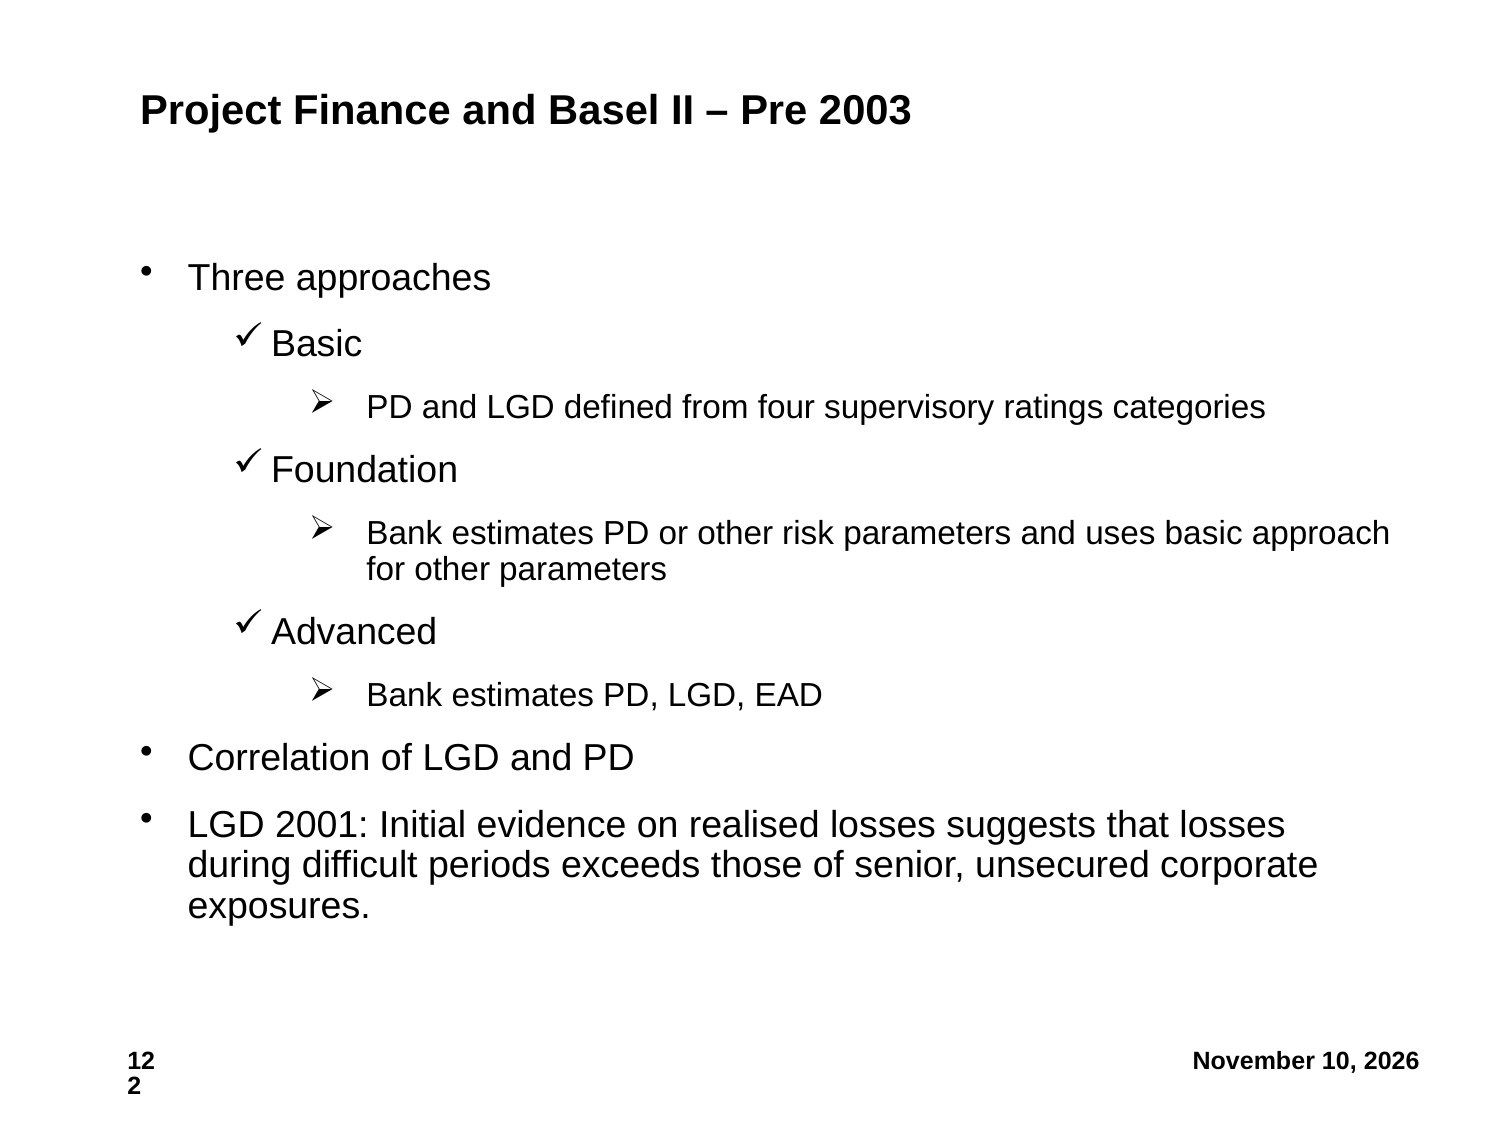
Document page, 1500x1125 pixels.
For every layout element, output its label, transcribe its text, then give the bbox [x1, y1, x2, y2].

list Three approaches Basic PD and LGD defined from four supervisory ratings categories Foundation Bank estimates PD or other risk parameters and uses basic approach for other parameters Advanced Bank estimates PD, LGD, EAD Correlation of LGD and PD LGD 2001: Initial evidence on realised losses suggests that losses during difficult periods exceeds those of senior, unsecured corporate exposures. [124, 249, 1413, 1001]
title Project Finance and Basel II – Pre 2003 [124, 74, 1376, 226]
